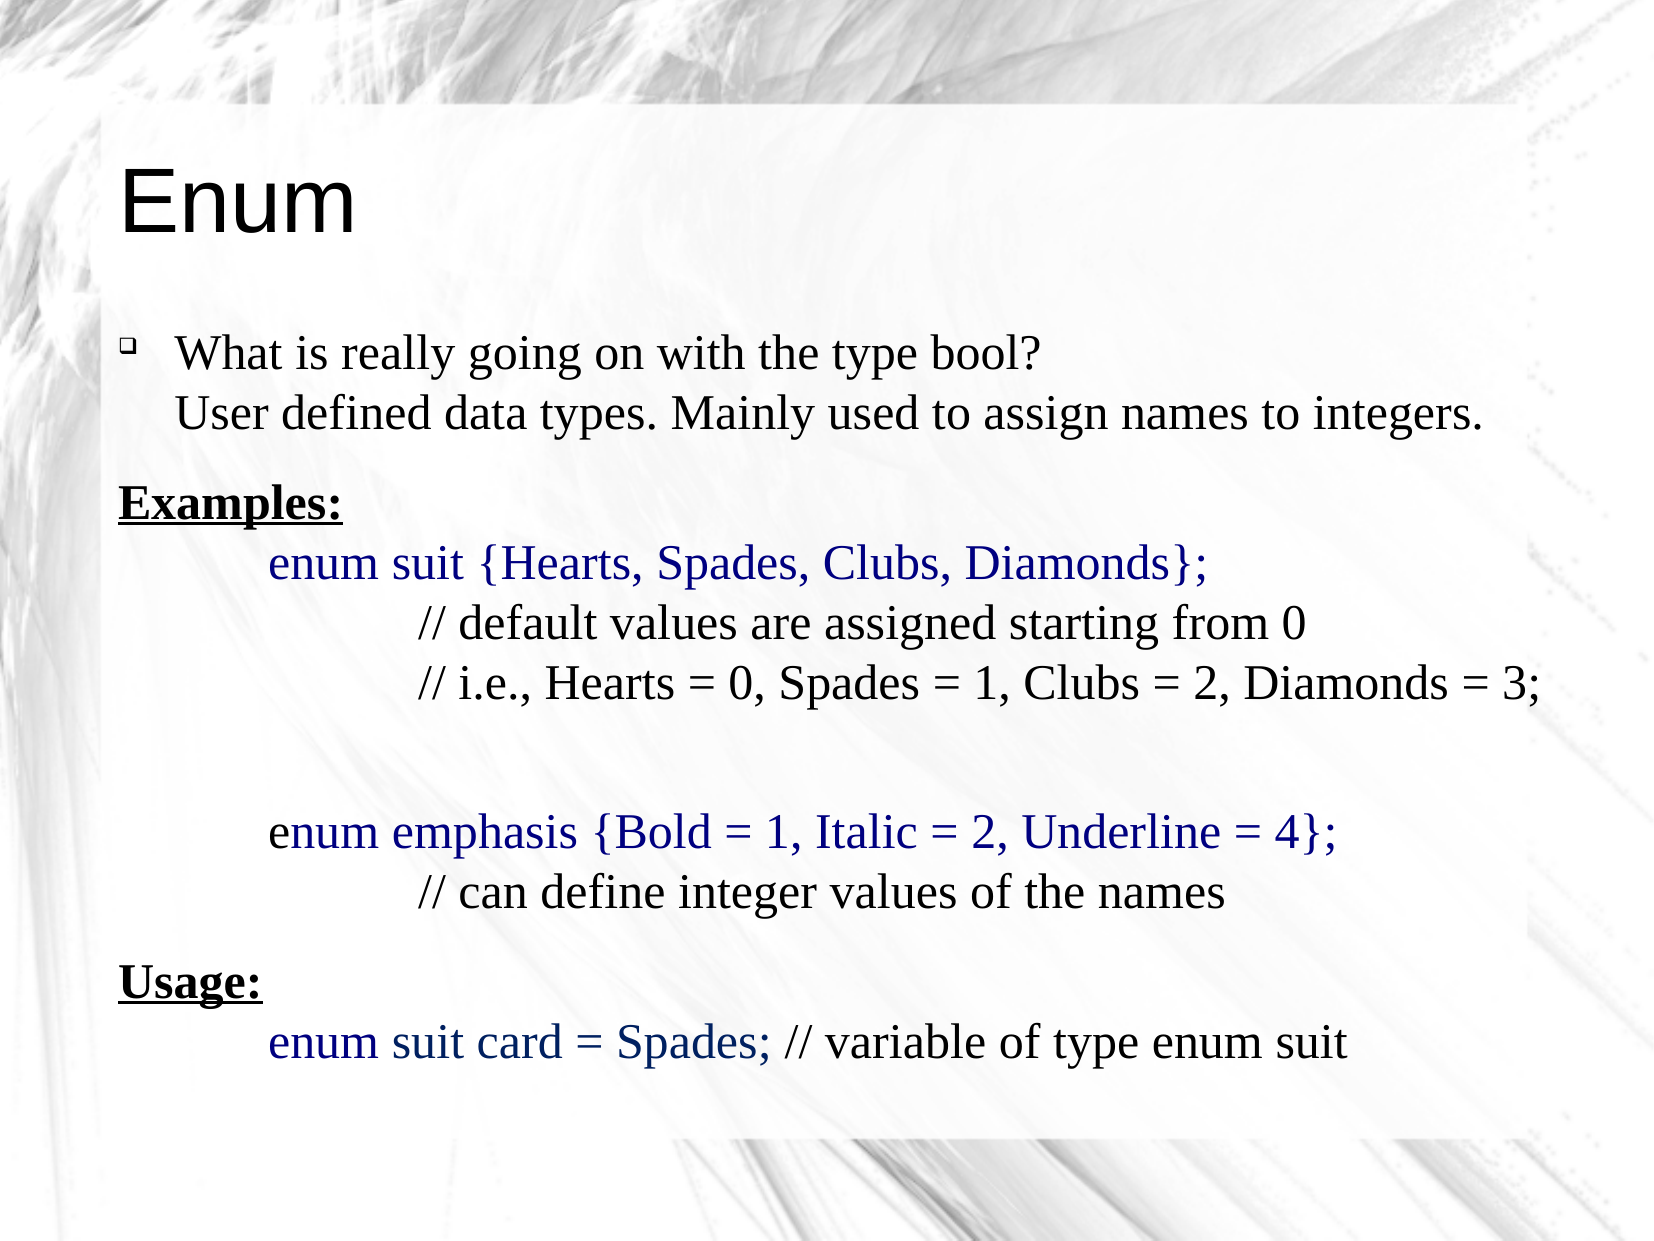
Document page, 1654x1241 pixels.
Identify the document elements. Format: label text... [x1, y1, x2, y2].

title Enum [118, 112, 1506, 281]
list What is really going on with the type bool? User defined data types. Mainly used to assign names to integers. Examples: enum suit {Hearts, Spades, Clubs, Diamonds}; // default values are assigned starting from 0 // i.e., Hearts = 0, Spades = 1, Clubs = 2, Diamonds = 3; enum emphasis {Bold = 1, Italic = 2, Underline = 4}; // can define integer values of the names Usage: enum suit card = Spades; // variable of type enum suit [118, 319, 1571, 1109]
picture [0, 0, 1654, 1241]
